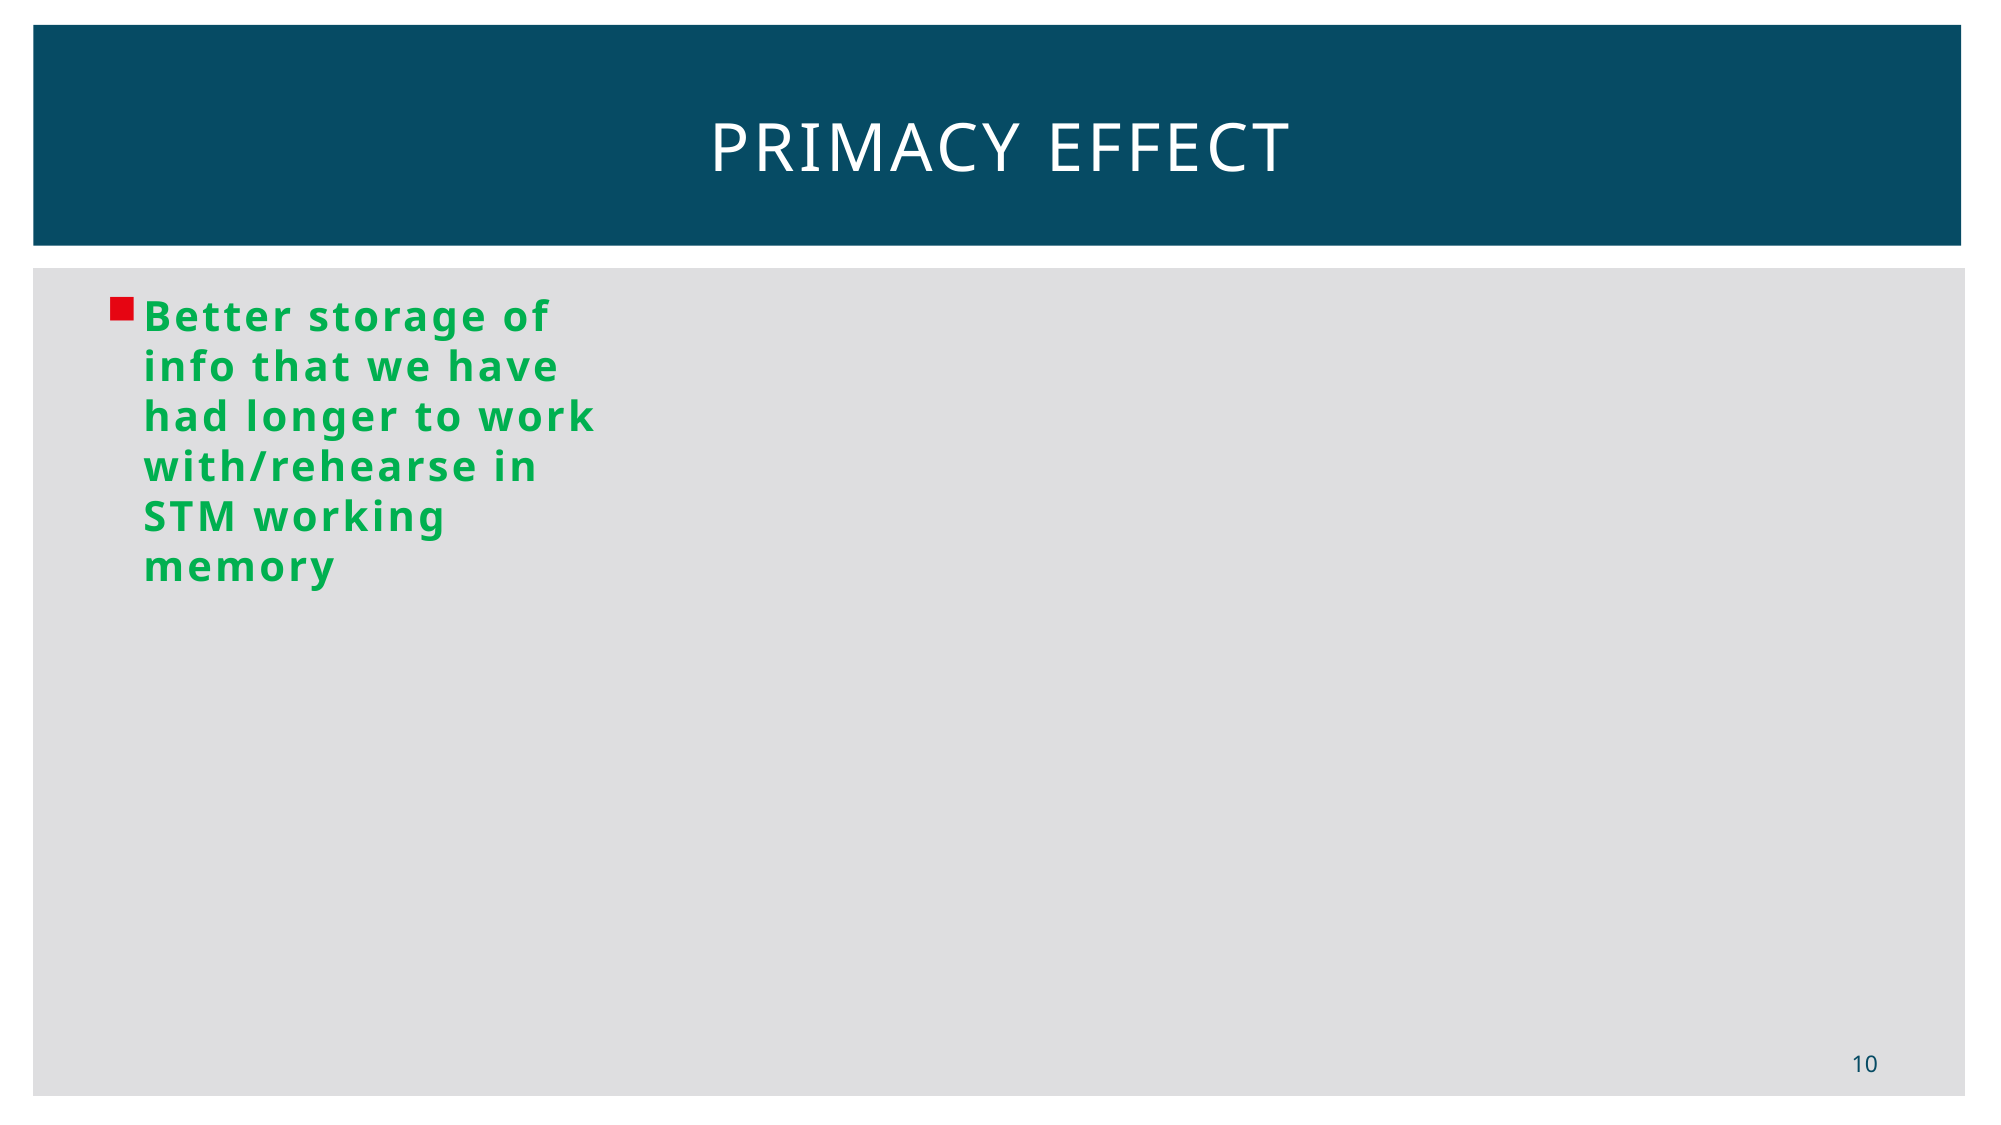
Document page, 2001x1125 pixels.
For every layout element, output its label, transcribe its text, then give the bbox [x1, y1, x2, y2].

slide_number 10 [1800, 1041, 1930, 1089]
list Better storage of info that we have had longer to work with/rehearse in STM working memory [83, 281, 665, 1005]
title Primacy Effect [83, 58, 1917, 232]
